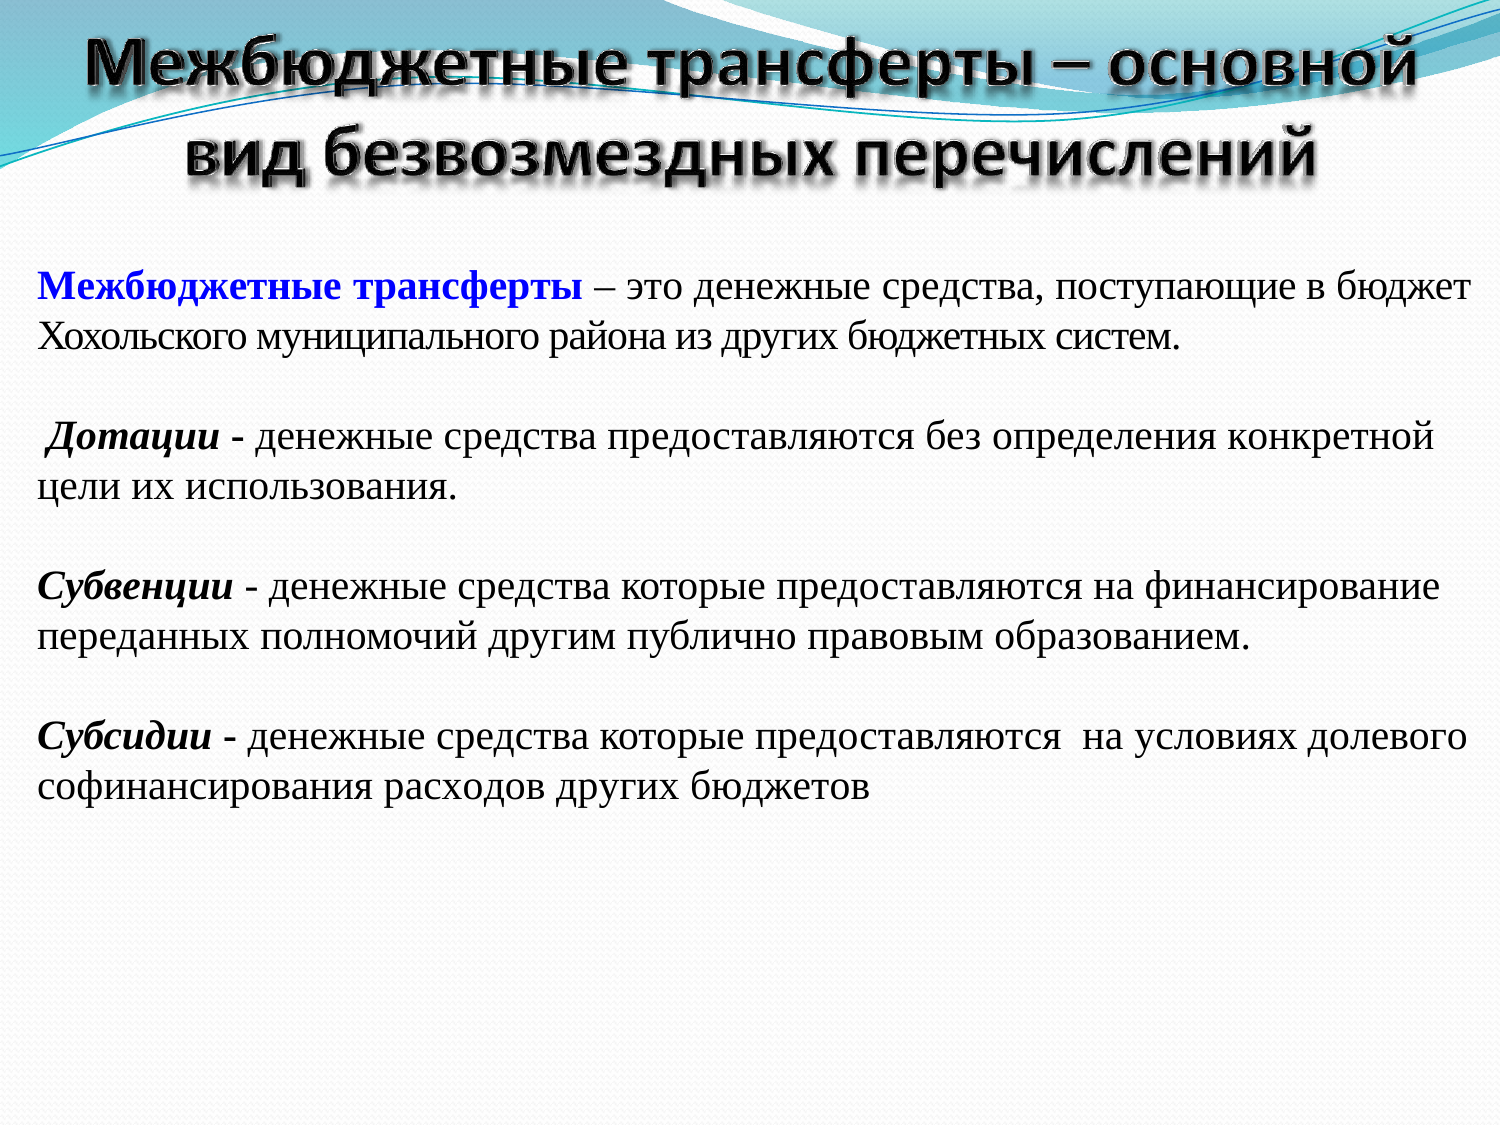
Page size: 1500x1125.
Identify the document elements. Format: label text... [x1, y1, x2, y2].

text_box Межбюджетные трансферты – это денежные средства, поступающие в бюджет Хохольского муниципального района из других бюджетных систем. Дотации - денежные средства предоставляются без определения конкретной цели их использования. Субвенции - денежные средства которые предоставляются на финансирование переданных полномочий другим публично правовым образованием. Субсидии - денежные средства которые предоставляются на условиях долевого софинансирования расходов других бюджетов [35, 257, 1477, 909]
text_box [28, 0, 1496, 255]
